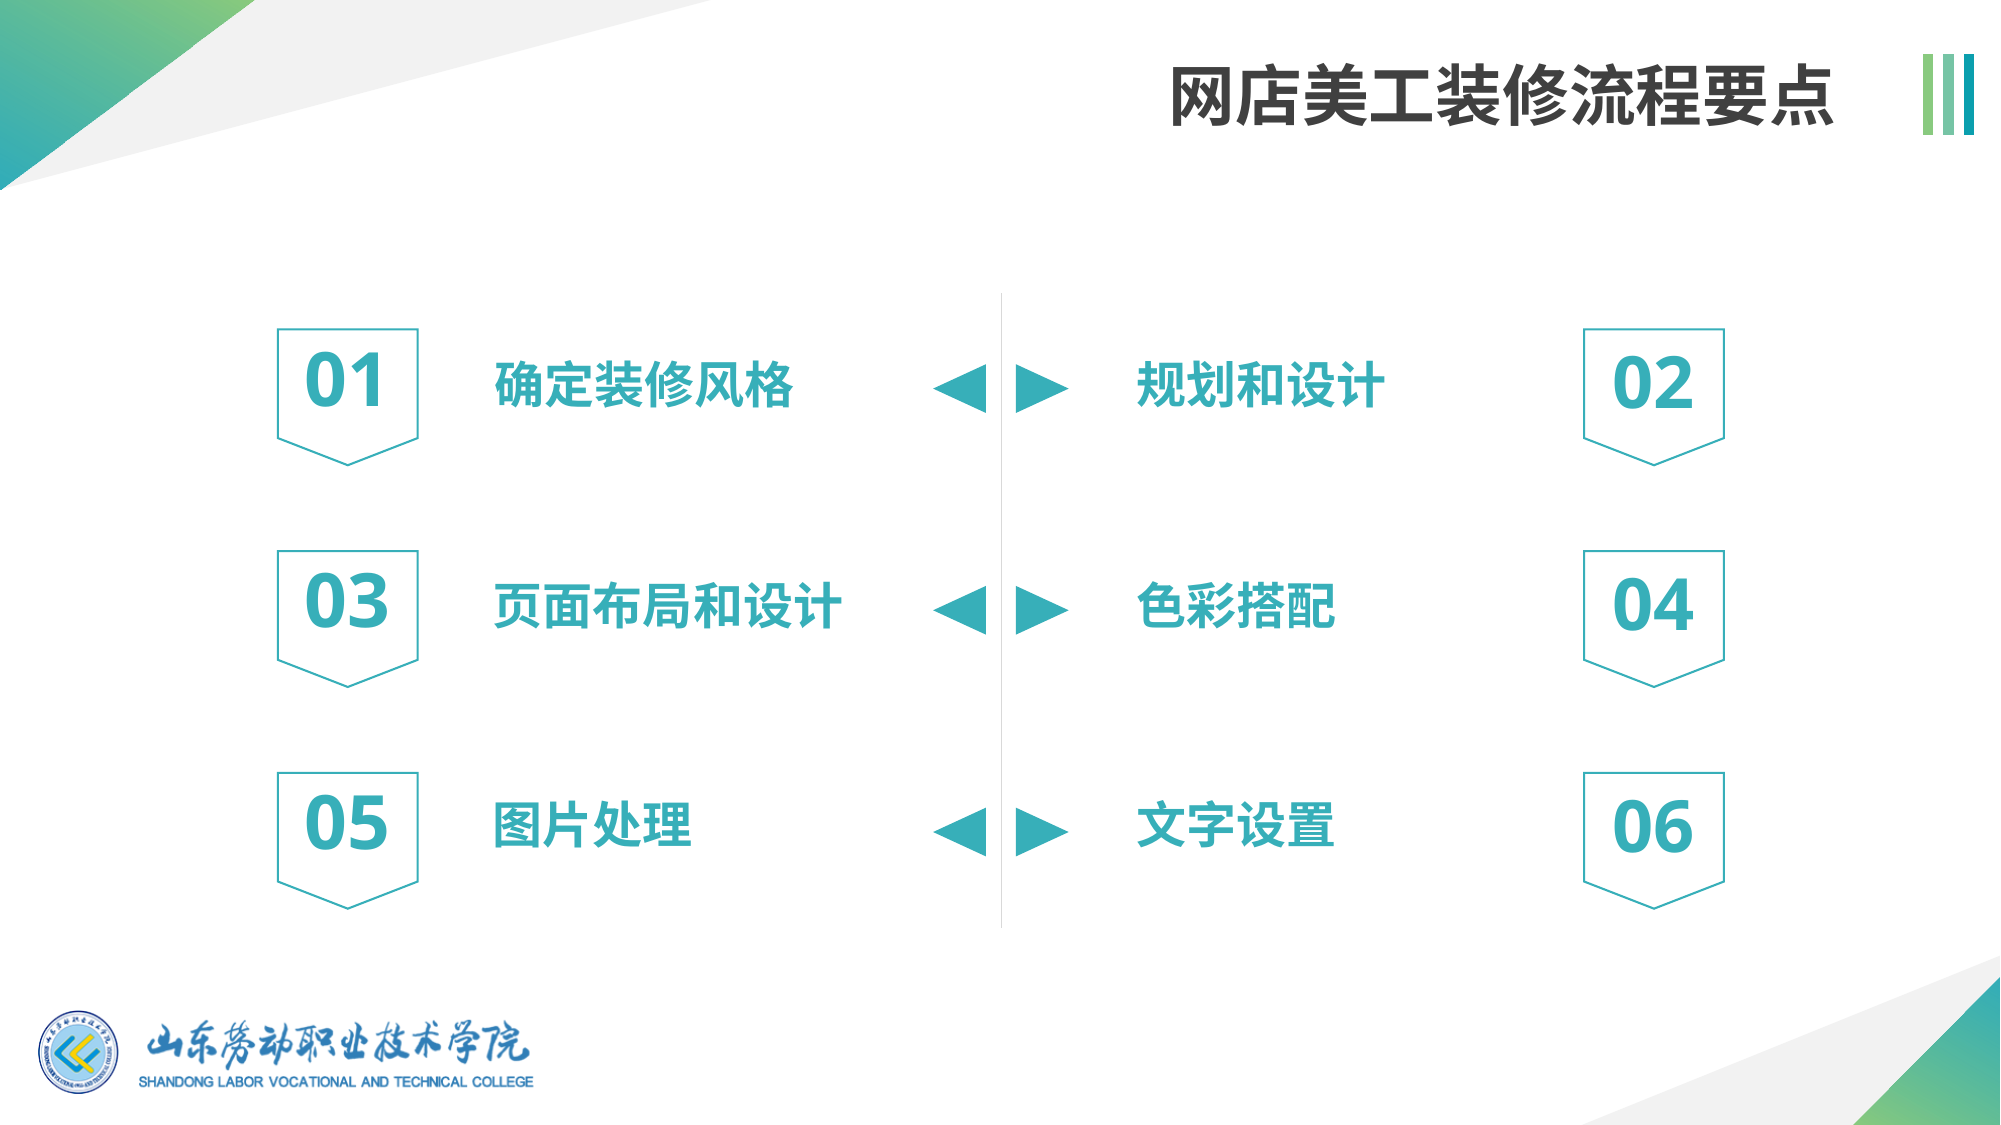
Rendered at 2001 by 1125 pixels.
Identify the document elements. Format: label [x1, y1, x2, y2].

text_box [1928, 54, 1969, 136]
picture [38, 1010, 550, 1094]
text_box [0, 0, 2000, 1125]
